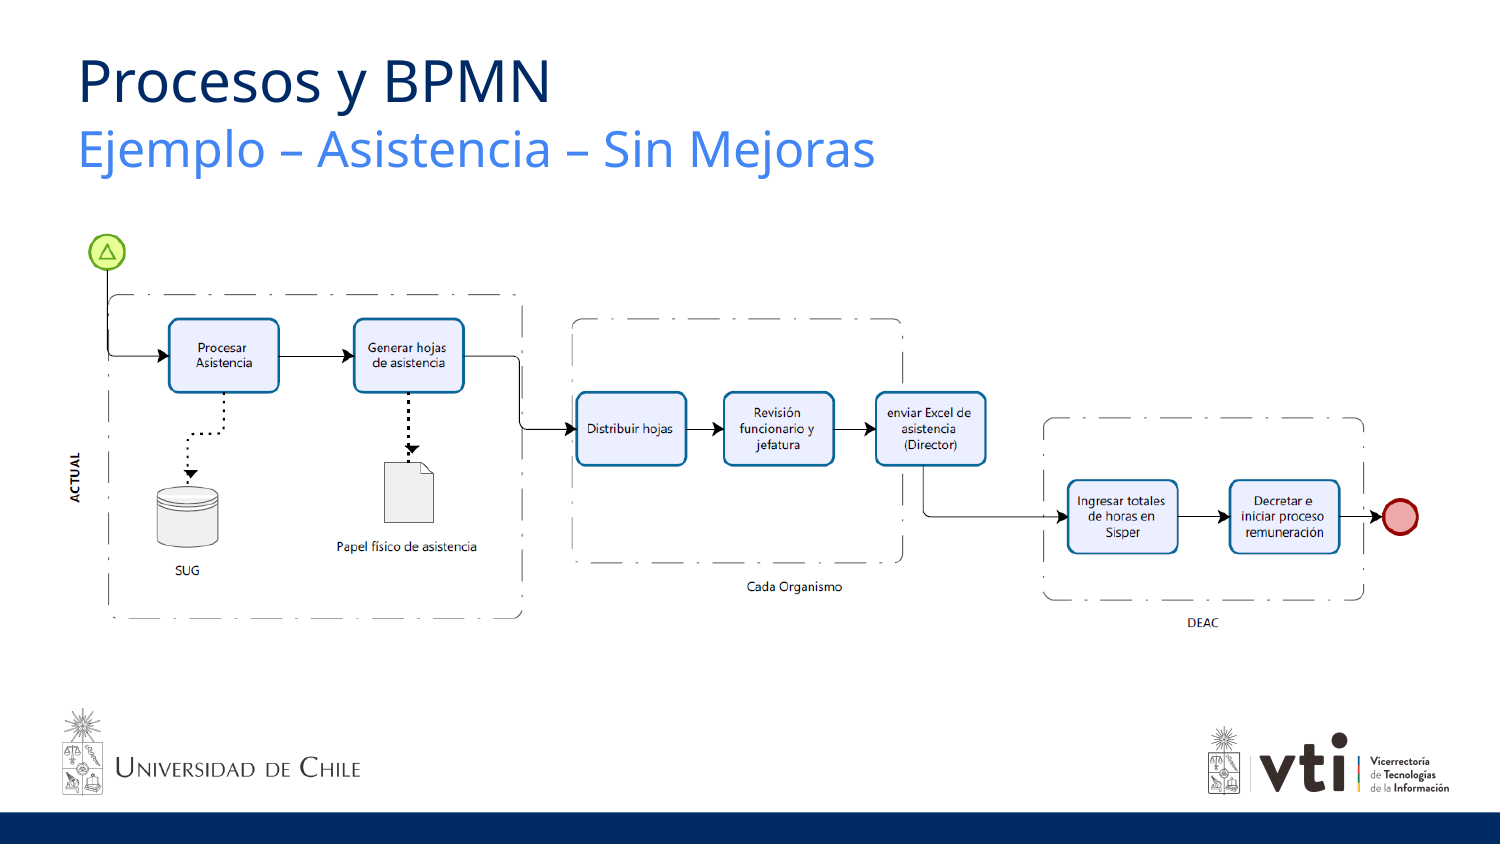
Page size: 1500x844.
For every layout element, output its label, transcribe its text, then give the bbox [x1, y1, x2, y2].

picture [1208, 726, 1449, 795]
picture [61, 227, 1441, 635]
list Ejemplo – Asistencia – Sin Mejoras [62, 102, 1330, 182]
title Procesos y BPMN [62, 39, 1330, 102]
picture [62, 708, 360, 796]
